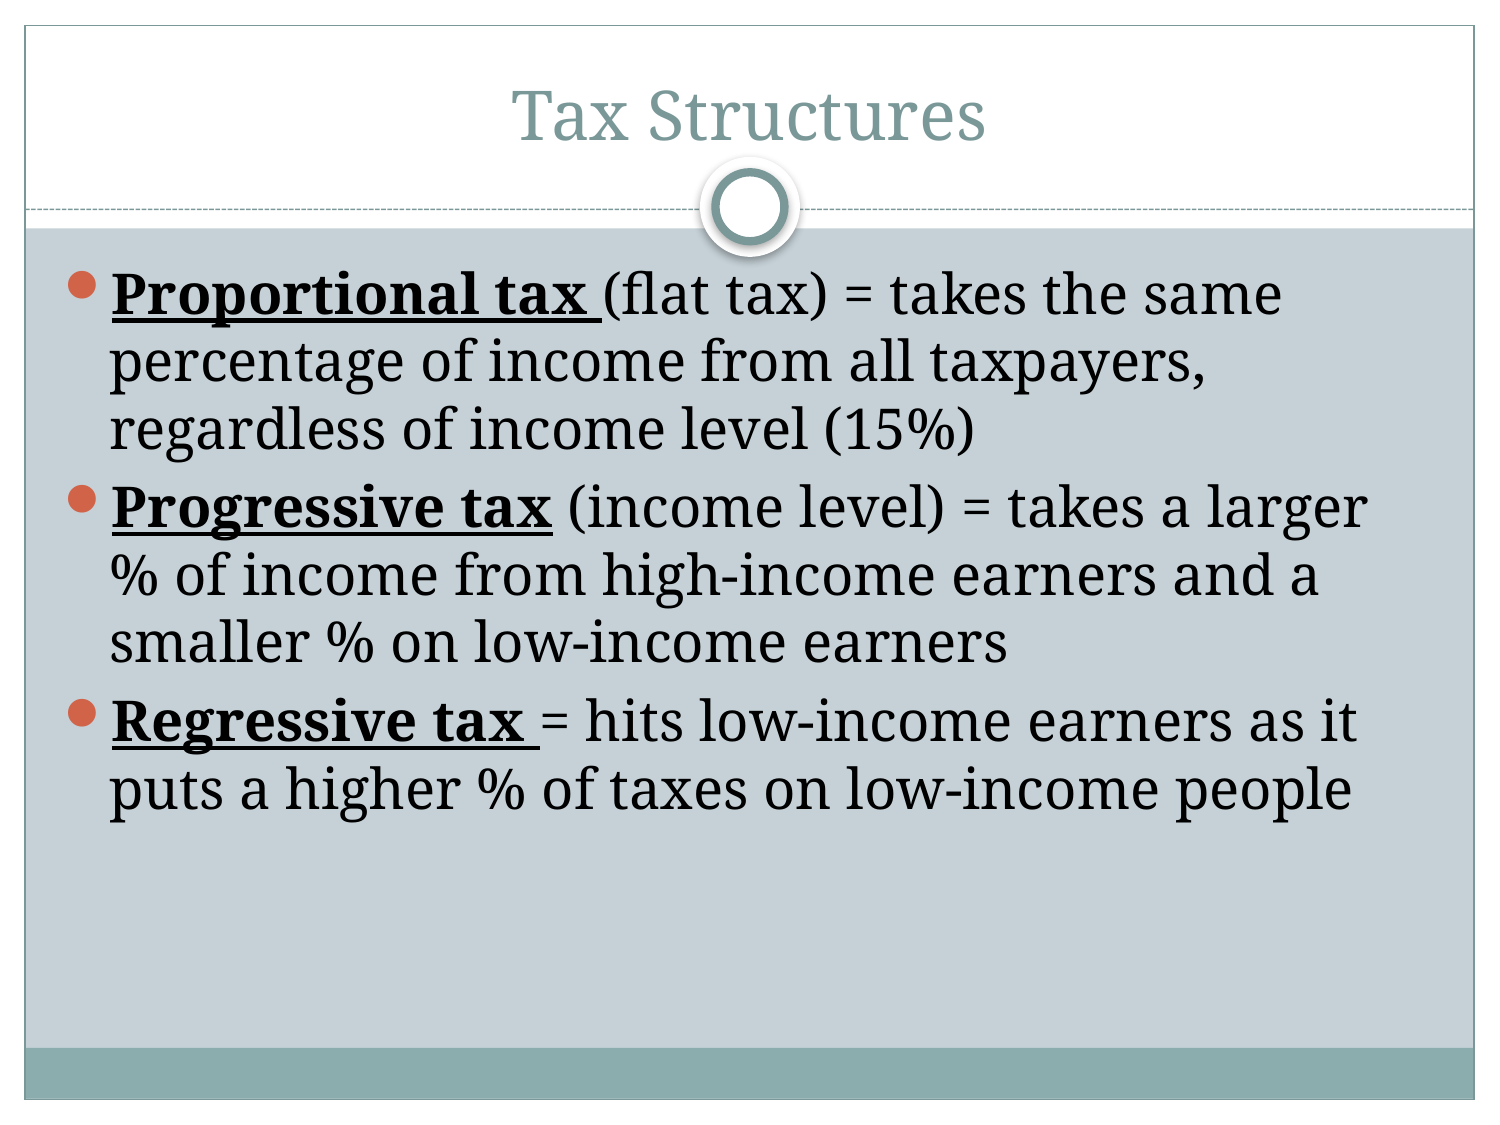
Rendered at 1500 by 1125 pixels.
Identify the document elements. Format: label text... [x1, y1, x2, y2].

title Tax Structures [49, 37, 1450, 162]
list Proportional tax (flat tax) = takes the same percentage of income from all taxpayers, regardless of income level (15%) Progressive tax (income level) = takes a larger % of income from high-income earners and a smaller % on low-income earners Regressive tax = hits low-income earners as it puts a higher % of taxes on low-income people [49, 250, 1445, 1001]
